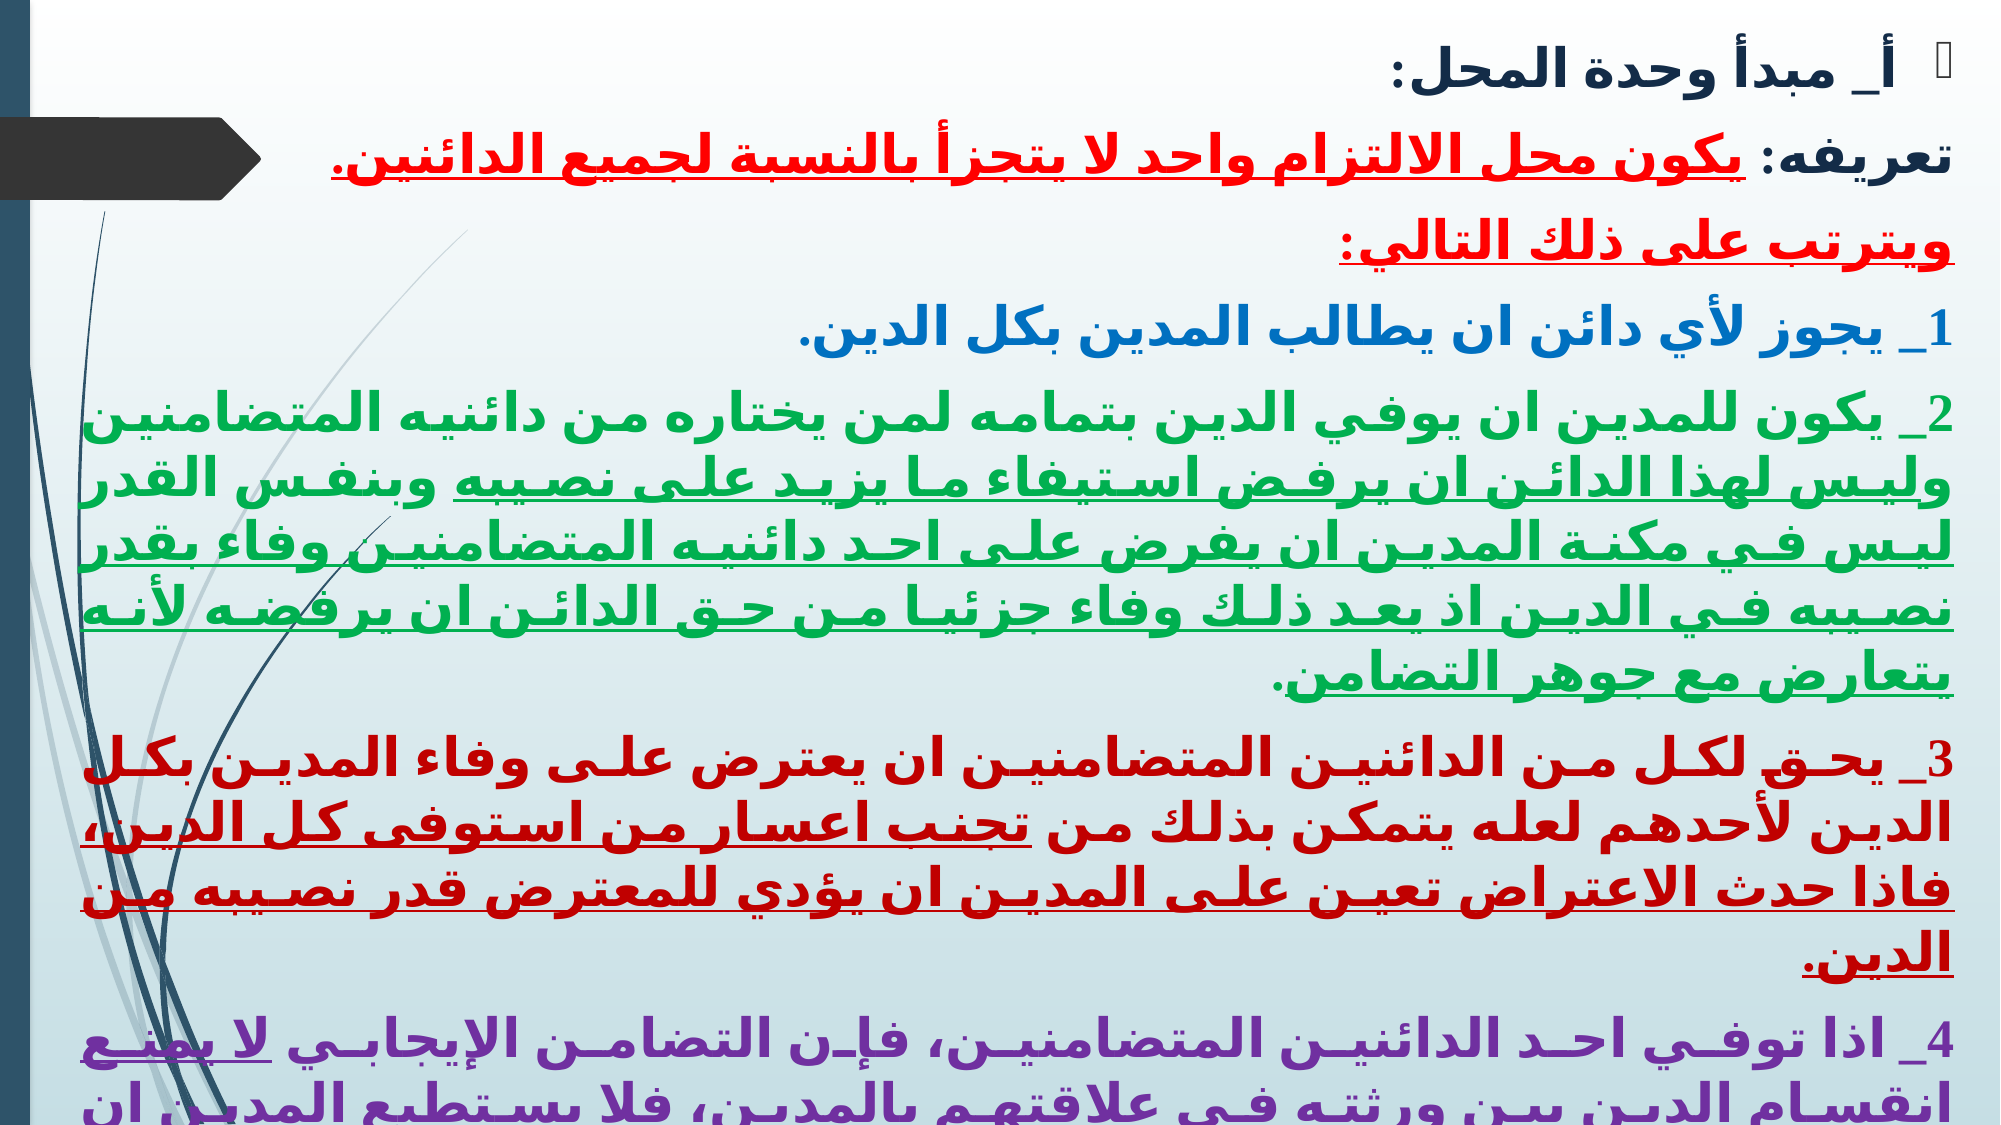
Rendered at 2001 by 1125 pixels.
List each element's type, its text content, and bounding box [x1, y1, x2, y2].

list أ_ مبدأ وحدة المحل: تعريفه: يكون محل الالتزام واحد لا يتجزأ بالنسبة لجميع الدائنين. ويترتب على ذلك التالي: 1_ يجوز لأي دائن ان يطالب المدين بكل الدين. 2_ يكون للمدين ان يوفي الدين بتمامه لمن يختاره من دائنيه المتضامنين وليس لهذا الدائن ان يرفض استيفاء ما يزيد على نصيبه وبنفس القدر ليس في مكنة المدين ان يفرض على احد دائنيه المتضامنين وفاء بقدر نصيبه في الدين اذ يعد ذلك وفاء جزئيا من حق الدائن ان يرفضه لأنه يتعارض مع جوهر التضامن. 3_ يحق لكل من الدائنين المتضامنين ان يعترض على وفاء المدين بكل الدين لأحدهم لعله يتمكن بذلك من تجنب اعسار من استوفى كل الدين، فاذا حدث الاعتراض تعين على المدين ان يؤدي للمعترض قدر نصيبه من الدين. 4_ اذا توفي احد الدائنين المتضامنين، فإن التضامن الإيجابي لا يمنع انقسام الدين بين ورثته في علاقتهم بالمدين، فلا يستطيع المدين ان يؤدي الا لكل وارث على حدة ويقدر حصته في الميراث (كل ذلك الا اذا كان الدين غير قابل للانقسام). [65, 26, 1970, 1103]
